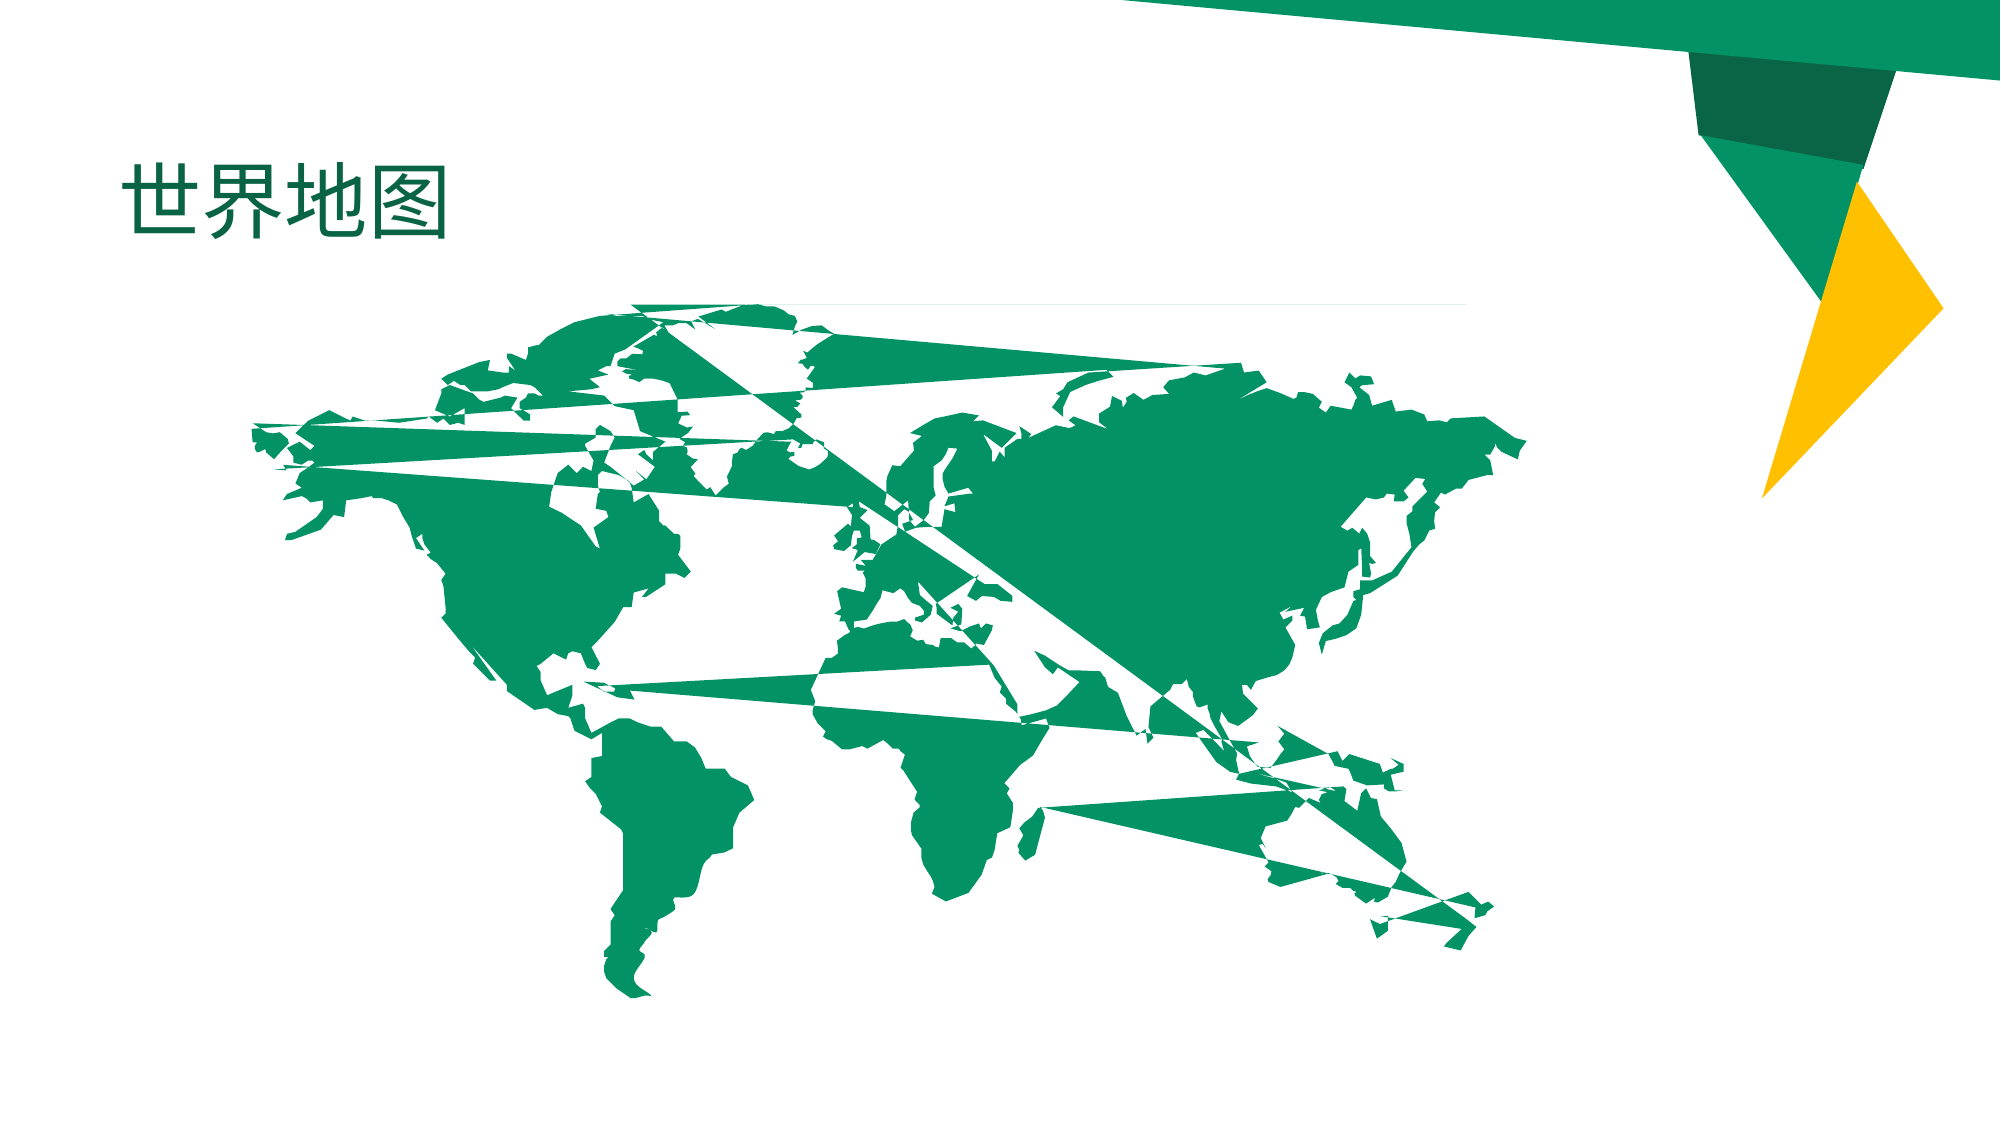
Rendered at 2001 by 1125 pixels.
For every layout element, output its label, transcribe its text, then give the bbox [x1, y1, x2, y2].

text_box 世界地图 [103, 141, 1063, 259]
text_box [1761, 181, 1944, 499]
text_box [251, 304, 1527, 999]
text_box [1688, 53, 1896, 170]
text_box [1700, 135, 1864, 301]
text_box [1121, 0, 2000, 81]
